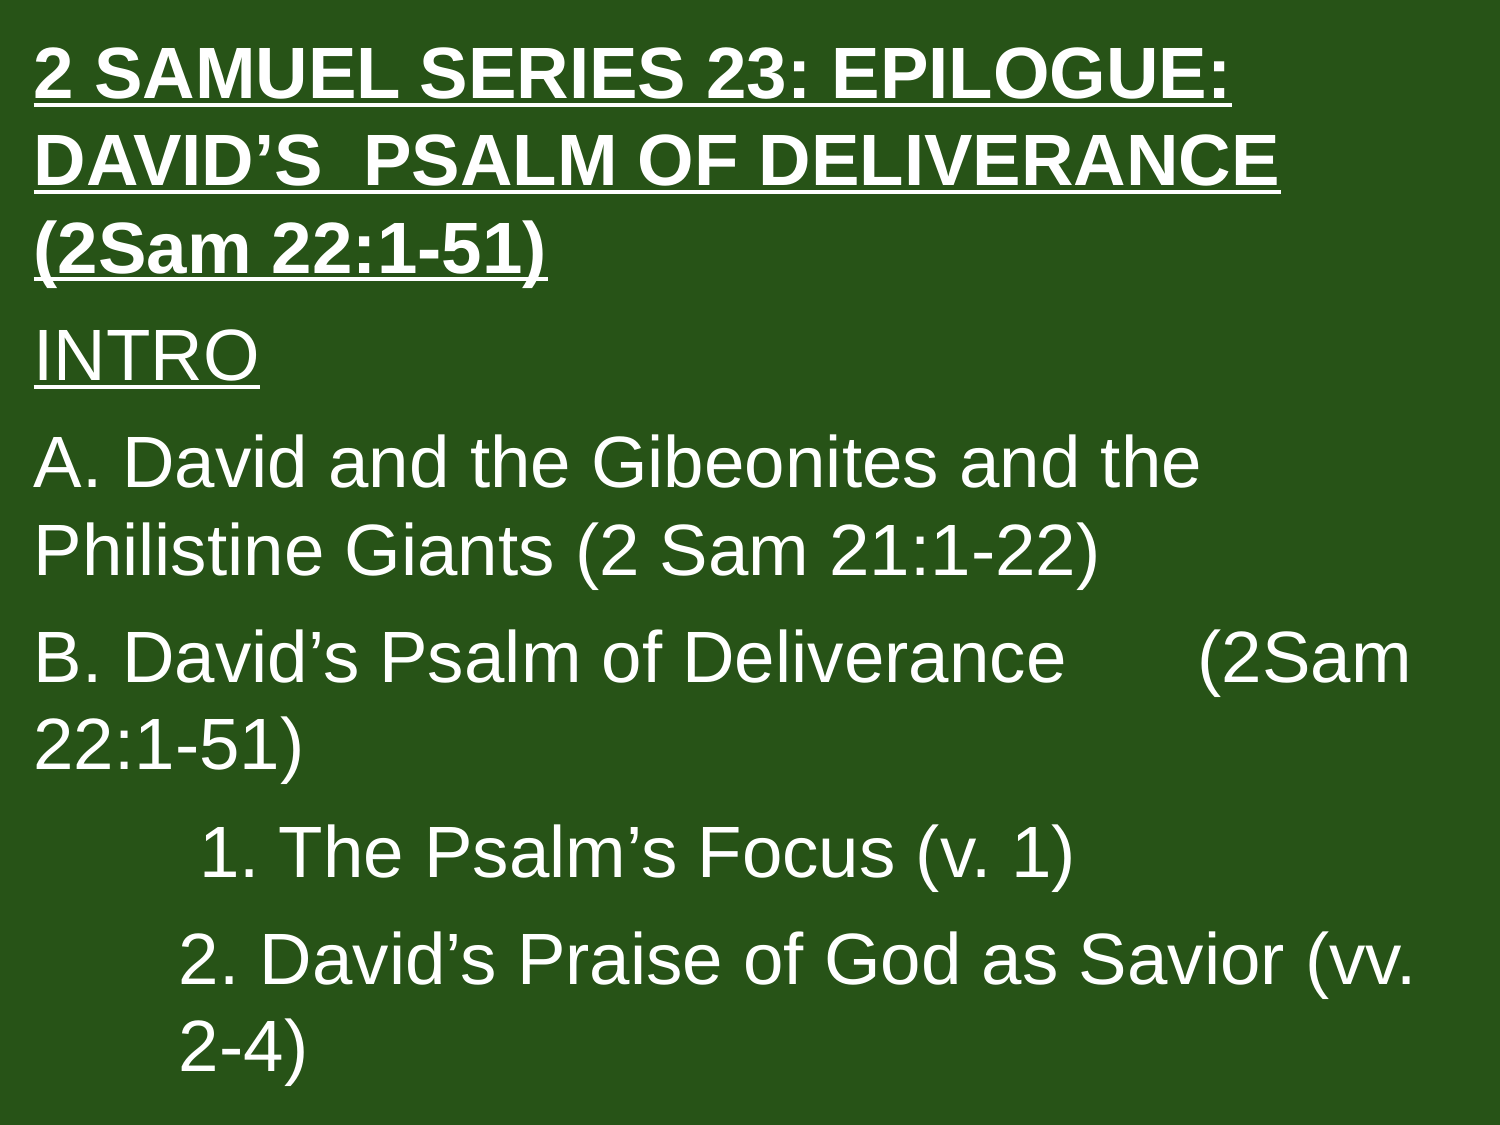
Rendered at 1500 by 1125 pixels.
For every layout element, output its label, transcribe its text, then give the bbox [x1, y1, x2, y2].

subtitle 2 SAMUEL SERIES 23: EPILOGUE: DAVID’S PSALM OF DELIVERANCE (2Sam 22:1-51) INTRO A. David and the Gibeonites and the Philistine Giants (2 Sam 21:1-22) B. David’s Psalm of Deliverance (2Sam 22:1-51) 1. The Psalm’s Focus (v. 1) 2. David’s Praise of God as Savior (vv. 2-4) [18, 18, 1484, 1106]
